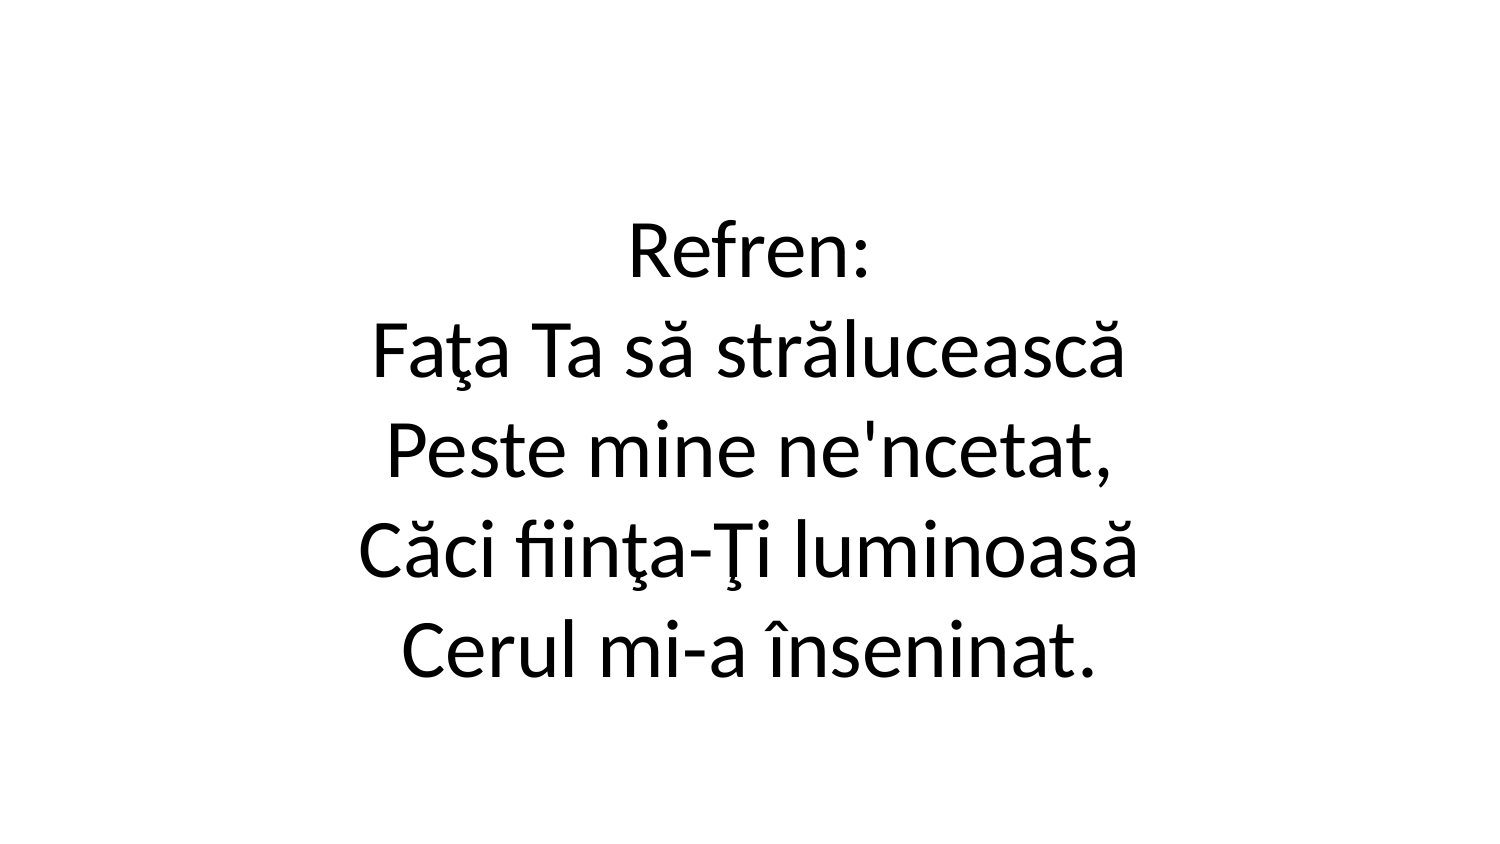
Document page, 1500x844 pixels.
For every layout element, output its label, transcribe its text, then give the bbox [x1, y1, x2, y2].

text_box Refren: Faţa Ta să strălucească Peste mine ne'ncetat, Căci fiinţa-Ţi luminoasă Cerul mi-a înseninat. [343, 142, 1157, 702]
